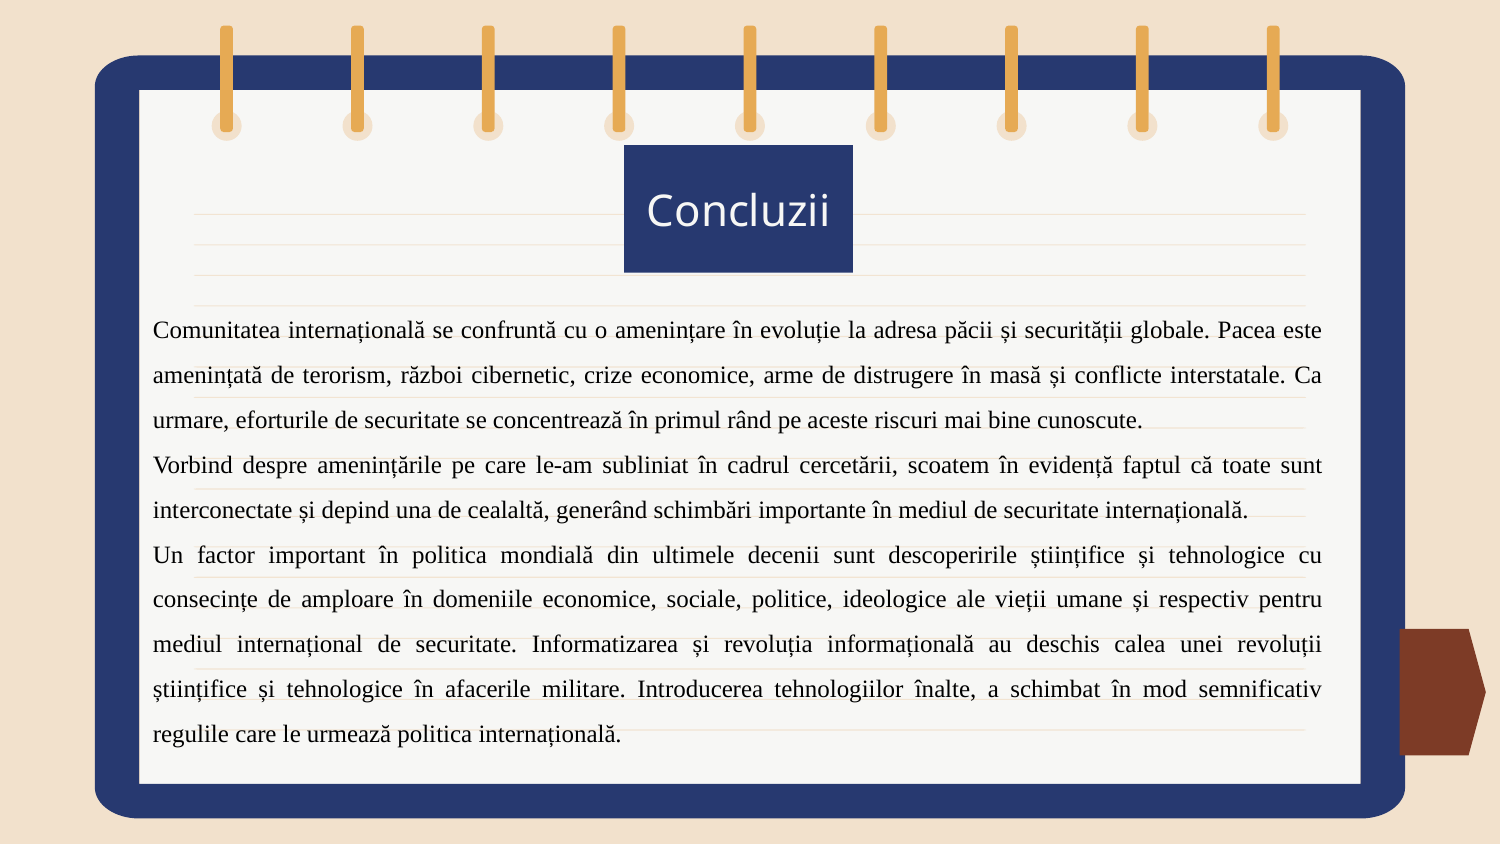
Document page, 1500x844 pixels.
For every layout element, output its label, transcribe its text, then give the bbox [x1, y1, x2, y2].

title Concluzii [624, 145, 853, 273]
title Comunitatea internațională se confruntă cu o amenințare în evoluție la adresa păcii și securității globale. Pacea este amenințată de terorism, război cibernetic, crize economice, arme de distrugere în masă și conflicte interstatale. Ca urmare, eforturile de securitate se concentrează în primul rând pe aceste riscuri mai bine cunoscute. Vorbind despre amenințările pe care le-am subliniat în cadrul cercetării, scoatem în evidență faptul că toate sunt interconectate și depind una de cealaltă, generând schimbări importante în mediul de securitate internațională. Un factor important în politica mondială din ultimele decenii sunt descoperirile științifice și tehnologice cu consecințe de amploare în domeniile economice, sociale, politice, ideologice ale vieții umane și respectiv pentru mediul internațional de securitate. Informatizarea și revoluția informațională au deschis calea unei revoluții științifice și tehnologice în afacerile militare. Introducerea tehnologiilor înalte, a schimbat în mod semnificativ regulile care le urmează politica internațională. [137, 260, 1339, 787]
